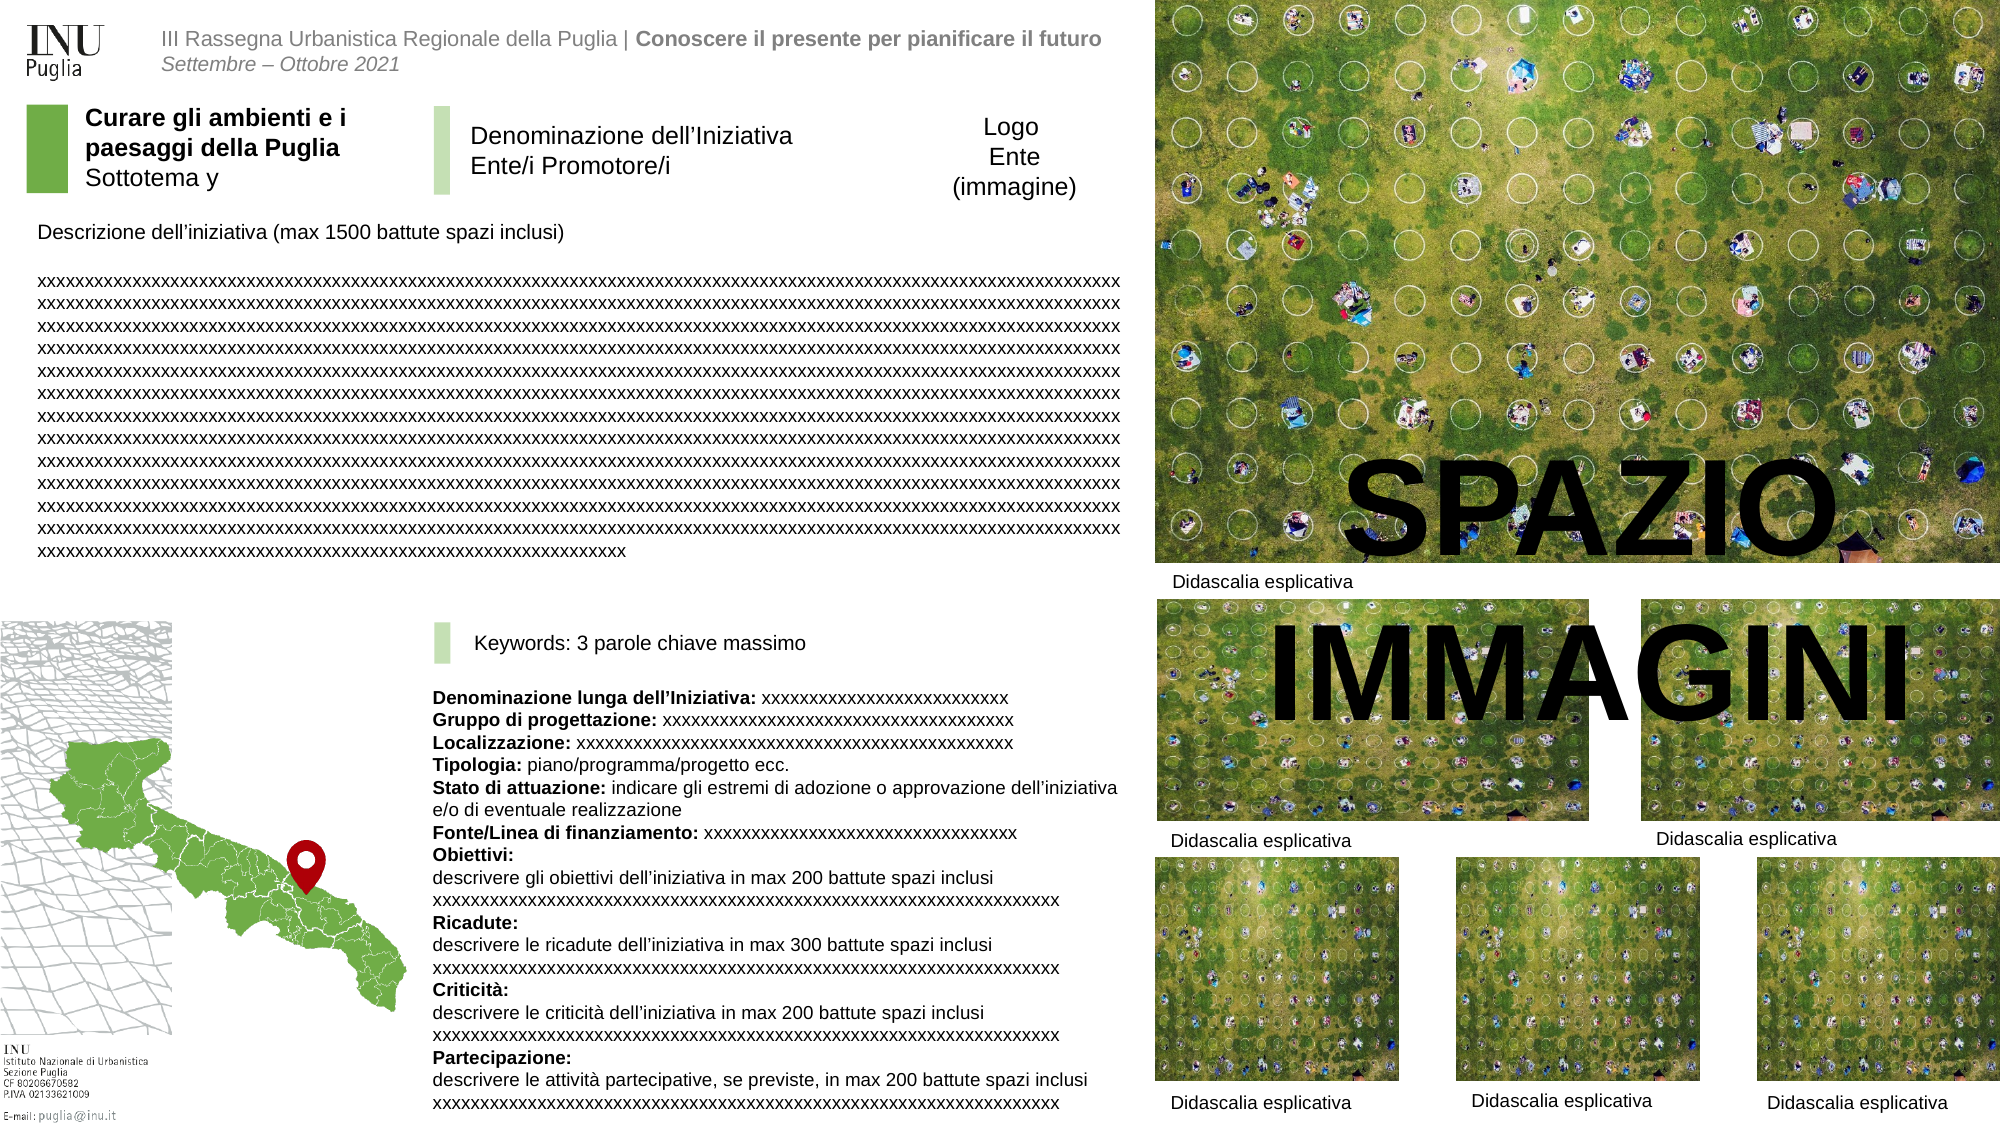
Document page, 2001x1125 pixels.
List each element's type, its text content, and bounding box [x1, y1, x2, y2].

text_box Didascalia esplicativa [1456, 1081, 1700, 1119]
text_box Keywords: 3 parole chiave massimo [459, 622, 1040, 663]
text_box Denominazione lunga dell’Iniziativa: xxxxxxxxxxxxxxxxxxxxxxxxxx Gruppo di progettazione: xxxxxxxxxxxxxxxxxxxxxxxxxxxxxxxxxxxxx Localizzazione: xxxxxxxxxxxxxxxxxxxxxxxxxxxxxxxxxxxxxxxxxxxxxx Tipologia: piano/programma/progetto ecc. Stato di attuazione: indicare gli estremi di adozione o approvazione dell’iniziativa e/o di eventuale realizzazione Fonte/Linea di finanziamento: xxxxxxxxxxxxxxxxxxxxxxxxxxxxxxxxx Obiettivi: descrivere gli obiettivi dell’iniziativa in max 200 battute spazi inclusi xxxxxxxxxxxxxxxxxxxxxxxxxxxxxxxxxxxxxxxxxxxxxxxxxxxxxxxxxxxxxxxxxx Ricadute: descrivere le ricadute dell’iniziativa in max 300 battute spazi inclusi xxxxxxxxxxxxxxxxxxxxxxxxxxxxxxxxxxxxxxxxxxxxxxxxxxxxxxxxxxxxxxxxxx Criticità: descrivere le criticità dell’iniziativa in max 200 battute spazi inclusi xxxxxxxxxxxxxxxxxxxxxxxxxxxxxxxxxxxxxxxxxxxxxxxxxxxxxxxxxxxxxxxxxx Partecipazione: descrivere le attività partecipative, se previste, in max 200 battute spazi inclusi xxxxxxxxxxxxxxxxxxxxxxxxxxxxxxxxxxxxxxxxxxxxxxxxxxxxxxxxxxxxxxxxxx [417, 678, 1144, 1121]
text_box Didascalia esplicativa [1752, 1083, 1995, 1121]
picture [0, 385, 471, 1125]
picture [1641, 599, 2000, 821]
text_box Curare gli ambienti e i paesaggi della Puglia Sottotema y [70, 94, 429, 199]
picture [1157, 599, 1589, 821]
picture [1155, 0, 2000, 563]
picture [1757, 857, 2000, 1081]
text_box Didascalia esplicativa [1155, 821, 1565, 859]
text_box Didascalia esplicativa [1155, 1083, 1399, 1121]
text_box [433, 105, 451, 196]
text_box [433, 621, 451, 665]
text_box Didascalia esplicativa [1157, 563, 1566, 599]
text_box III Rassegna Urbanistica Regionale della Puglia | Conoscere il presente per pianificare il futuro Settembre – Ottobre 2021 [202, 16, 1155, 83]
picture [1456, 857, 1700, 1081]
text_box SPAZIO IMMAGINI [1566, 563, 1966, 756]
picture [23, 4, 202, 95]
picture [1155, 857, 1399, 1081]
text_box Didascalia esplicativa [1641, 821, 2000, 857]
text_box Descrizione dell’iniziativa (max 1500 battute spazi inclusi) xxxxxxxxxxxxxxxxxxxxxxxxxxxxxxxxxxxxxxxxxxxxxxxxxxxxxxxxxxxxxxxxxxxxxxxxxxxxxxxxxxxxxxxxxxxxxxxxxxxxxxxxxxxxxxxxxxxxxxxxxxxxxxxxxxxxxxxxxxxxxxxxxxxxxxxxxxxxxxxxxxxxxxxxxxxxxxxxxxxxxxxxxxxxxxxxxxxxxxxxxxxxxxxxxxxxxxxxxxxxxxxxxxxxxxxxxxxxxxxxxxxxxxxxxxxxxxxxxxxxxxxxxxxxxxxxxxxxxxxxxxxxxxxxxxxxxxxxxxxxxxxxxxxxxxxxxxxxxxxxxxxxxxxxxxxxxxxxxxxxxxxxxxxxxxxxxxxxxxxxxxxxxxxxxxxxxxxxxxxxxxxxxxxxxxxxxxxxxxxxxxxxxxxxxxxxxxxxxxxxxxxxxxxxxxxxxxxxxxxxxxxxxxxxxxxxxxxxxxxxxxxxxxxxxxxxxxxxxxxxxxxxxxxxxxxxxxxxxxxxxxxxxxxxxxxxxxxxxxxxxxxxxxxxxxxxxxxxxxxxxxxxxxxxxxxxxxxxxxxxxxxxxxxxxxxxxxxxxxxxxxxxxxxxxxxxxxxxxxxxxxxxxxxxxxxxxxxxxxxxxxxxxxxxxxxxxxxxxxxxxxxxxxxxxxxxxxxxxxxxxxxxxxxxxxxxxxxxxxxxxxxxxxxxxxxxxxxxxxxxxxxxxxxxxxxxxxxxxxxxxxxxxxxxxxxxxxxxxxxxxxxxxxxxxxxxxxxxxxxxxxxxxxxxxxxxxxxxxxxxxxxxxxxxxxxxxxxxxxxxxxxxxxxxxxxxxxxxxxxxxxxxxxxxxxxxxxxxxxxxxxxxxxxxxxxxxxxxxxxxxxxxxxxxxxxxxxxxxxxxxxxxxxxxxxxxxxxxxxxxxxxxxxxxxxxxxxxxxxxxxxxxxxxxxxxxxxxxxxxxxxxxxxxxxxxxxxxxxxxxxxxxxxxxxxxxxxxxxxxxxxxxxxxxxxxxxxxxxxxxxxxxxxxxxxxxxxxxxxxxxxxxxxxxxxxxxxxxxxxxxxxxxxxxxxxxxxxxxxxxxxxxxxxxxxxxxxxxxxxxxxxxxxxxxxxxxxxxxxxxxxxxxxxxxxxxxxxxxxxxxxxxxxxxxxxxxxxxxxxxxxxxxxxxxxxxxxxxxxxxxxxxxxxxxxxxxxxxxxxxxxxxxxxxxxxxxxxxxxxxxxxxxxxxxxxxxxxxxxxxxxxxxxxxxxxxxxxxxxxxxxxxxxxxxxxxxxxxxxxxxxxxxxxxxxxxxxxxxxxxxxxxxxxxxxxxxxxxxxxxxxxxxxxxxxxxxxxxxxxxxxxxxxxxxxxxxxxxxxxxxxxxxxxxxxxxxxxxxxxxxxxxxxxxxxxxxxxxxxxxxxxxxxxxxxxxxxxxxxxxxxxxxxxxxxxxxxxxxxxxxxxxxxxxxx [22, 210, 1144, 569]
text_box Logo Ente (immagine) [886, 103, 1144, 208]
text_box [26, 104, 69, 194]
text_box Denominazione dell’Iniziativa Ente/i Promotore/i [455, 112, 886, 188]
